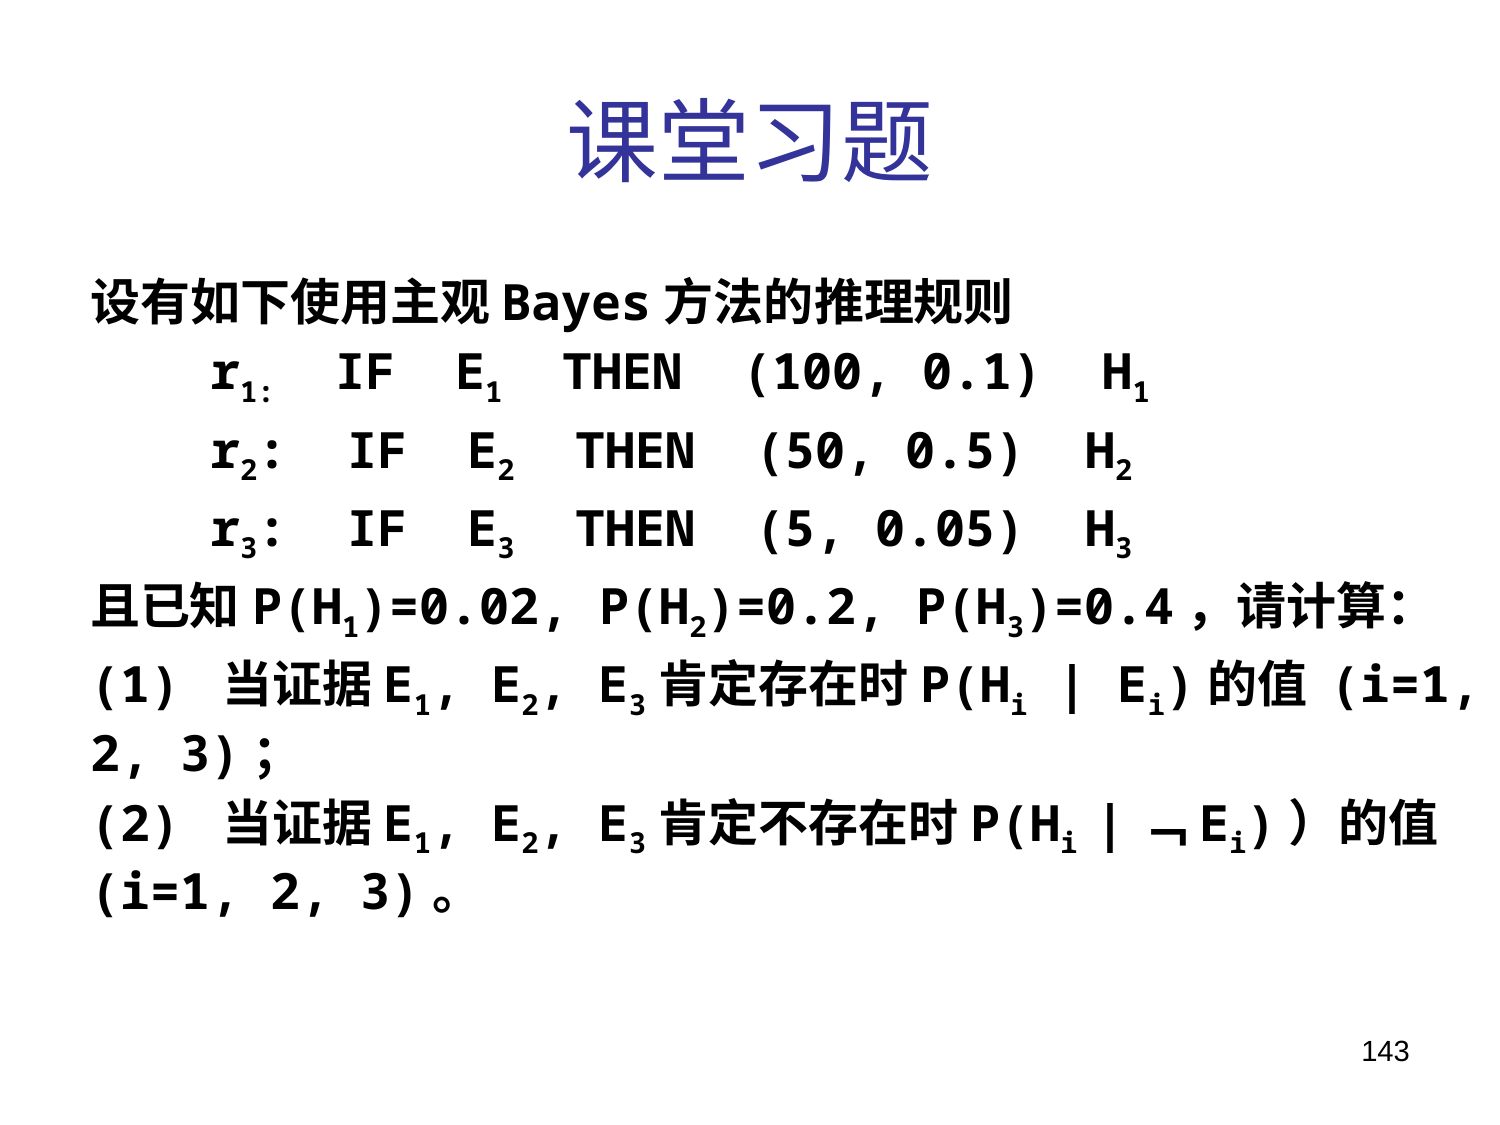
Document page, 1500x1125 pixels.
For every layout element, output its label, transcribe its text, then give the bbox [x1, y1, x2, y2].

title 课堂习题 [75, 45, 1425, 233]
slide_number 143 [1074, 1024, 1425, 1103]
list 设有如下使用主观Bayes方法的推理规则 r1: IF E1 THEN (100, 0.1) H1 r2: IF E2 THEN (50, 0.5) H2 r3: IF E3 THEN (5, 0.05) H3 且已知P(H1)=0.02, P(H2)=0.2, P(H3)=0.4，请计算： (1) 当证据E1, E2, E3肯定存在时P(Hi | Ei)的值 (i=1, 2, 3)； (2) 当证据E1, E2, E3肯定不存在时P(Hi |﹁Ei)）的值 (i=1, 2, 3)。 [75, 262, 1500, 1005]
